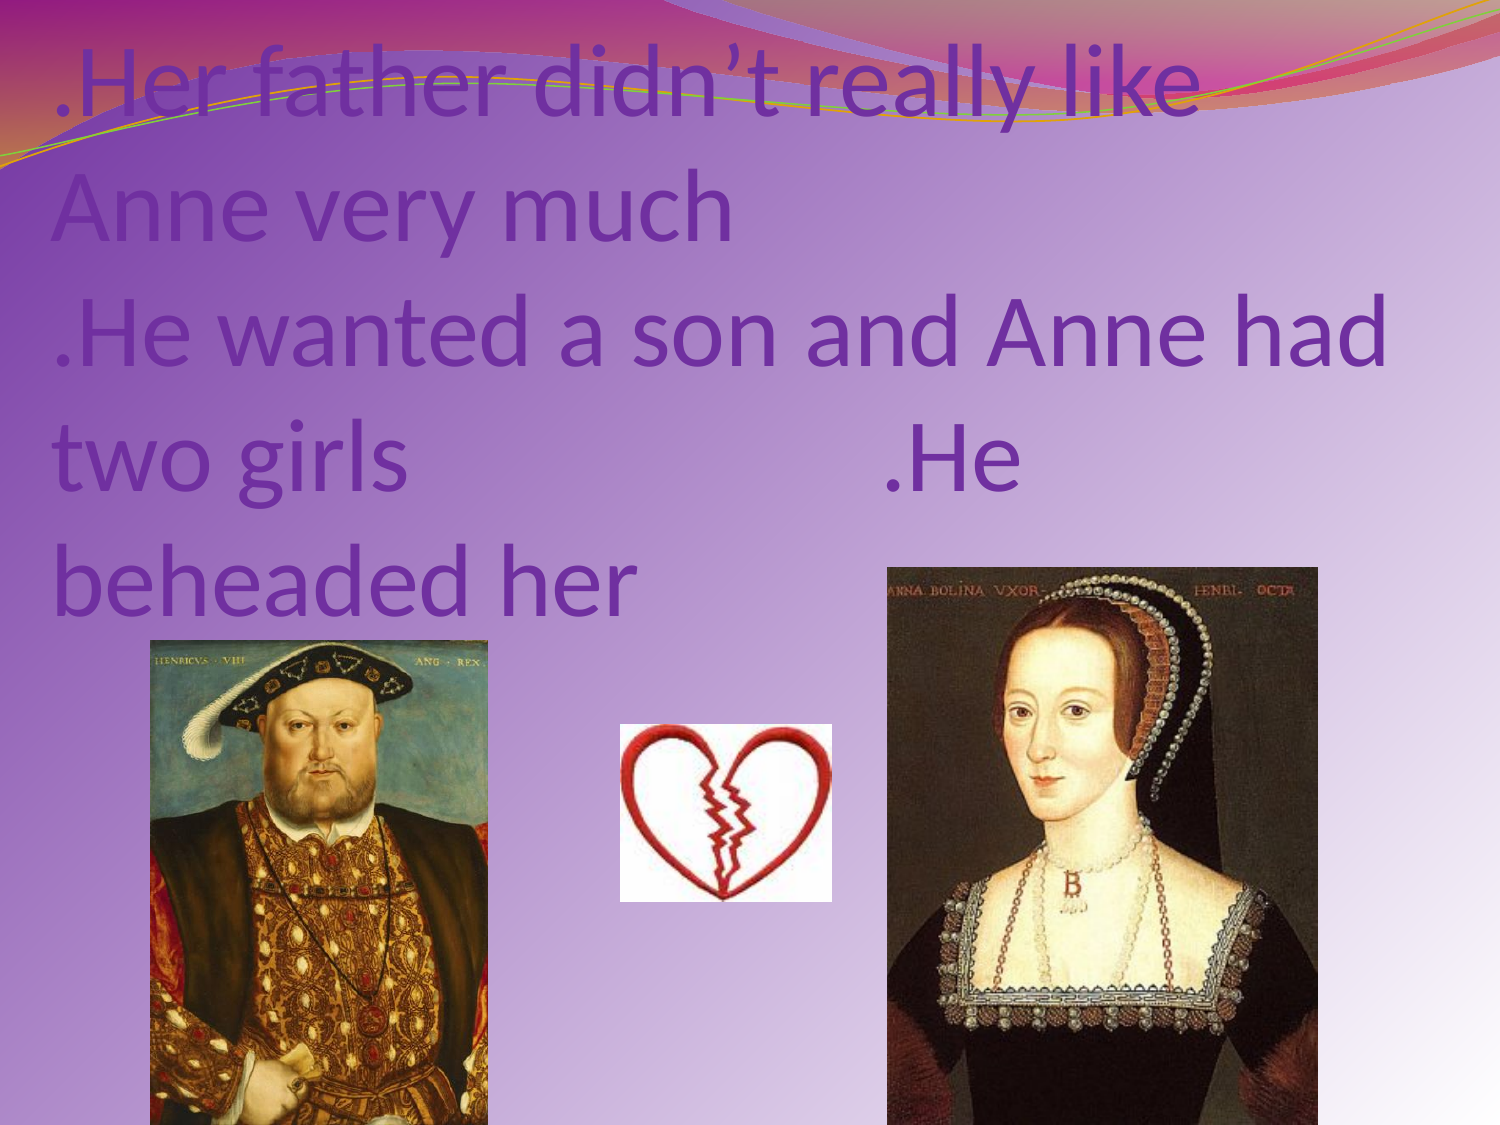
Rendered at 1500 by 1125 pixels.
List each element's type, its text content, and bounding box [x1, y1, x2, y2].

picture [619, 724, 832, 902]
title .Her father didn’t really like Anne very much .He wanted a son and Anne had two girls .He beheaded her [50, 0, 1400, 638]
picture [887, 566, 1318, 1125]
picture [149, 640, 488, 1125]
